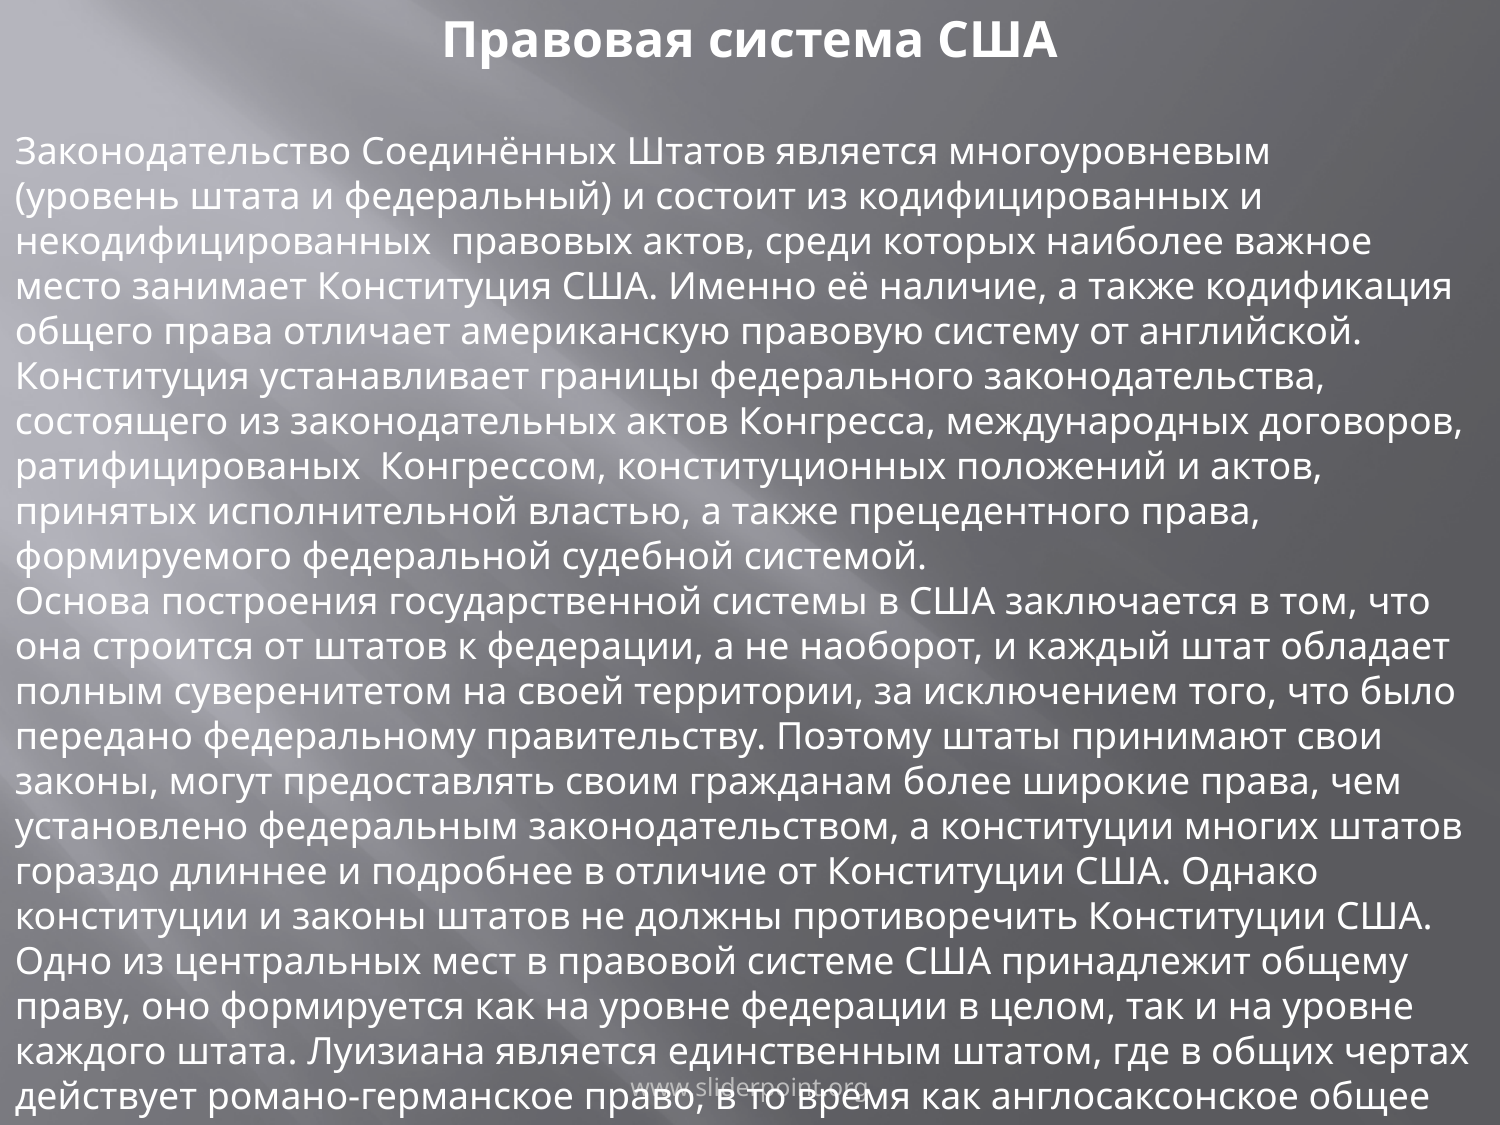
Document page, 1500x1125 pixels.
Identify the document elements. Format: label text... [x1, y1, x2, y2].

text_box Правовая система США Законодательство Соединённых Штатов является многоуровневым (уровень штата и федеральный) и состоит из кодифицированных и некодифицированных правовых актов, среди которых наиболее важное место занимает Конституция США. Именно её наличие, а также кодификация общего права отличает американскую правовую систему от английской. Конституция устанавливает границы федерального законодательства, состоящего из законодательных актов Конгресса, международных договоров, ратифицированых Конгрессом, конституционных положений и актов, принятых исполнительной властью, а также прецедентного права, формируемого федеральной судебной системой. Основа построения государственной системы в США заключается в том, что она строится от штатов к федерации, а не наоборот, и каждый штат обладает полным суверенитетом на своей территории, за исключением того, что было передано федеральному правительству. Поэтому штаты принимают свои законы, могут предоставлять своим гражданам более широкие права, чем установлено федеральным законодательством, а конституции многих штатов гораздо длиннее и подробнее в отличие от Конституции США. Однако конституции и законы штатов не должны противоречить Конституции США. Одно из центральных мест в правовой системе США принадлежит общему праву, оно формируется как на уровне федерации в целом, так и на уровне каждого штата. Луизиана является единственным штатом, где в общих чертах действует романо-германское право, в то время как англосаксонское общее право, базирующееся на прецеденте, проникло сюда лишь в очень слабой степени. [0, 0, 1500, 1125]
footer www.sliderpoint.org [512, 1052, 988, 1113]
